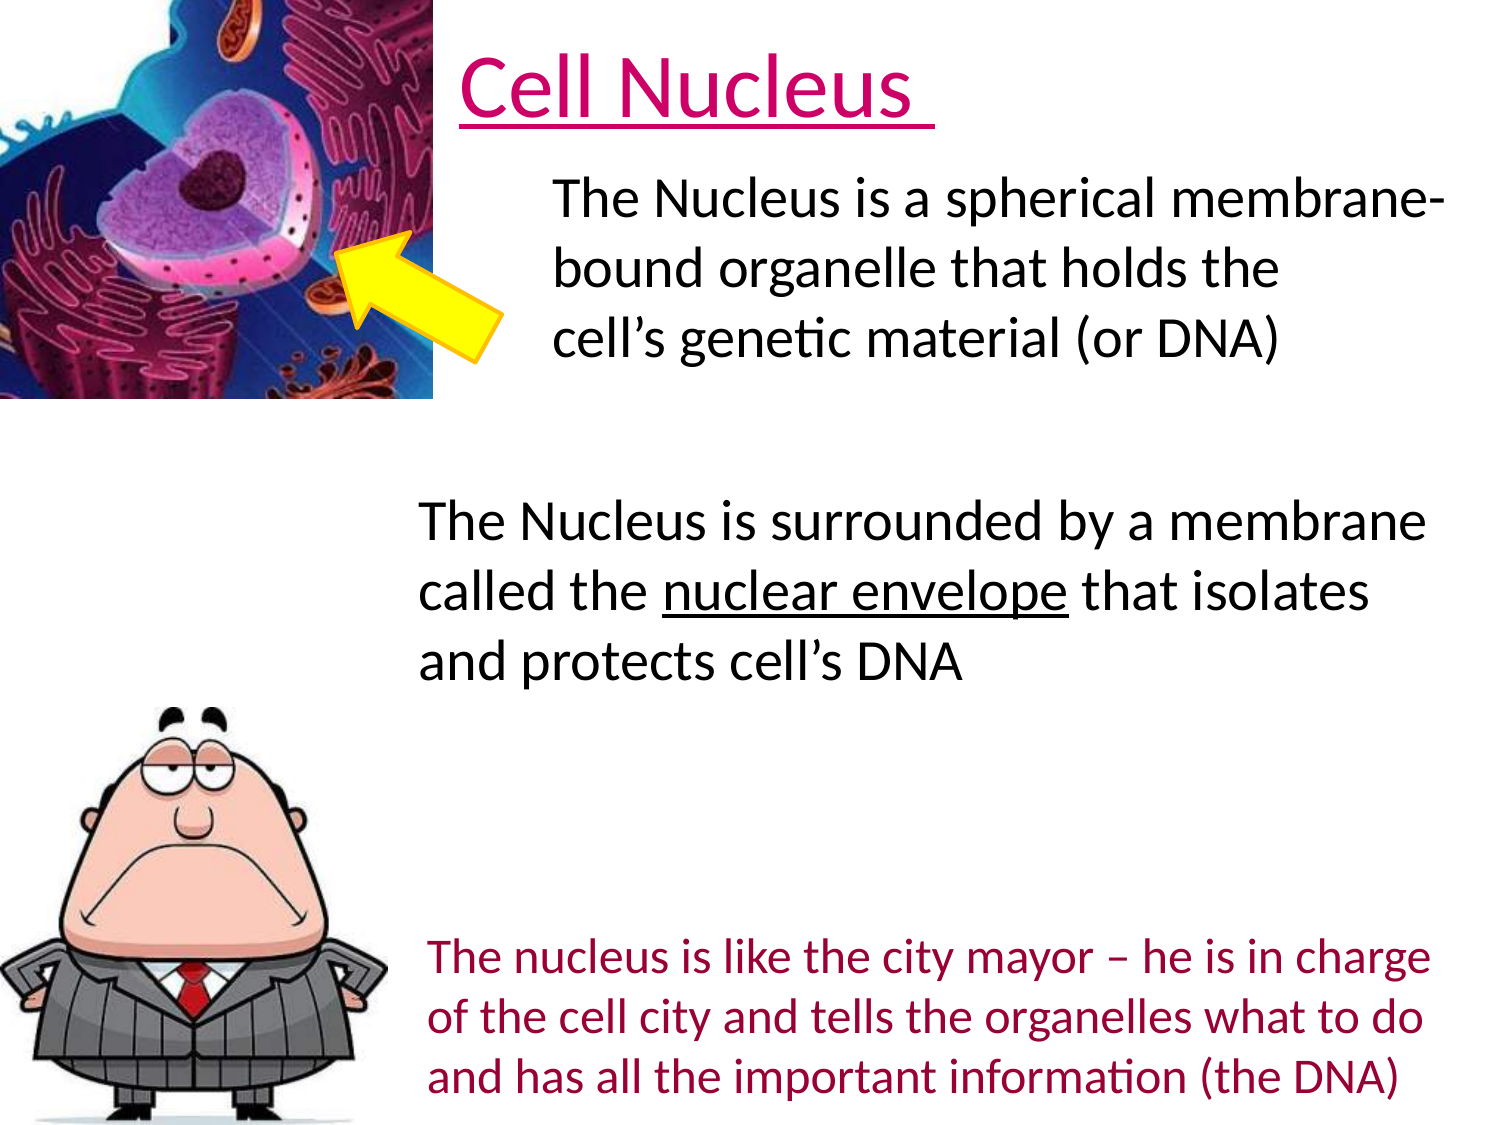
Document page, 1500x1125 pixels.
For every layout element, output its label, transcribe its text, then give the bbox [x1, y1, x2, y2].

text_box The Nucleus is a spherical membrane- bound organelle that holds the cell’s genetic material (or DNA) [537, 151, 1484, 447]
text_box [437, 275, 505, 365]
picture [0, 0, 433, 399]
title Cell Nucleus [434, 0, 962, 162]
picture [0, 707, 388, 1125]
text_box The Nucleus is surrounded by a membrane called the nuclear envelope that isolates and protects cell’s DNA [403, 474, 1479, 745]
text_box The nucleus is like the city mayor – he is in charge of the cell city and tells the organelles what to do and has all the important information (the DNA) [412, 915, 1479, 1111]
